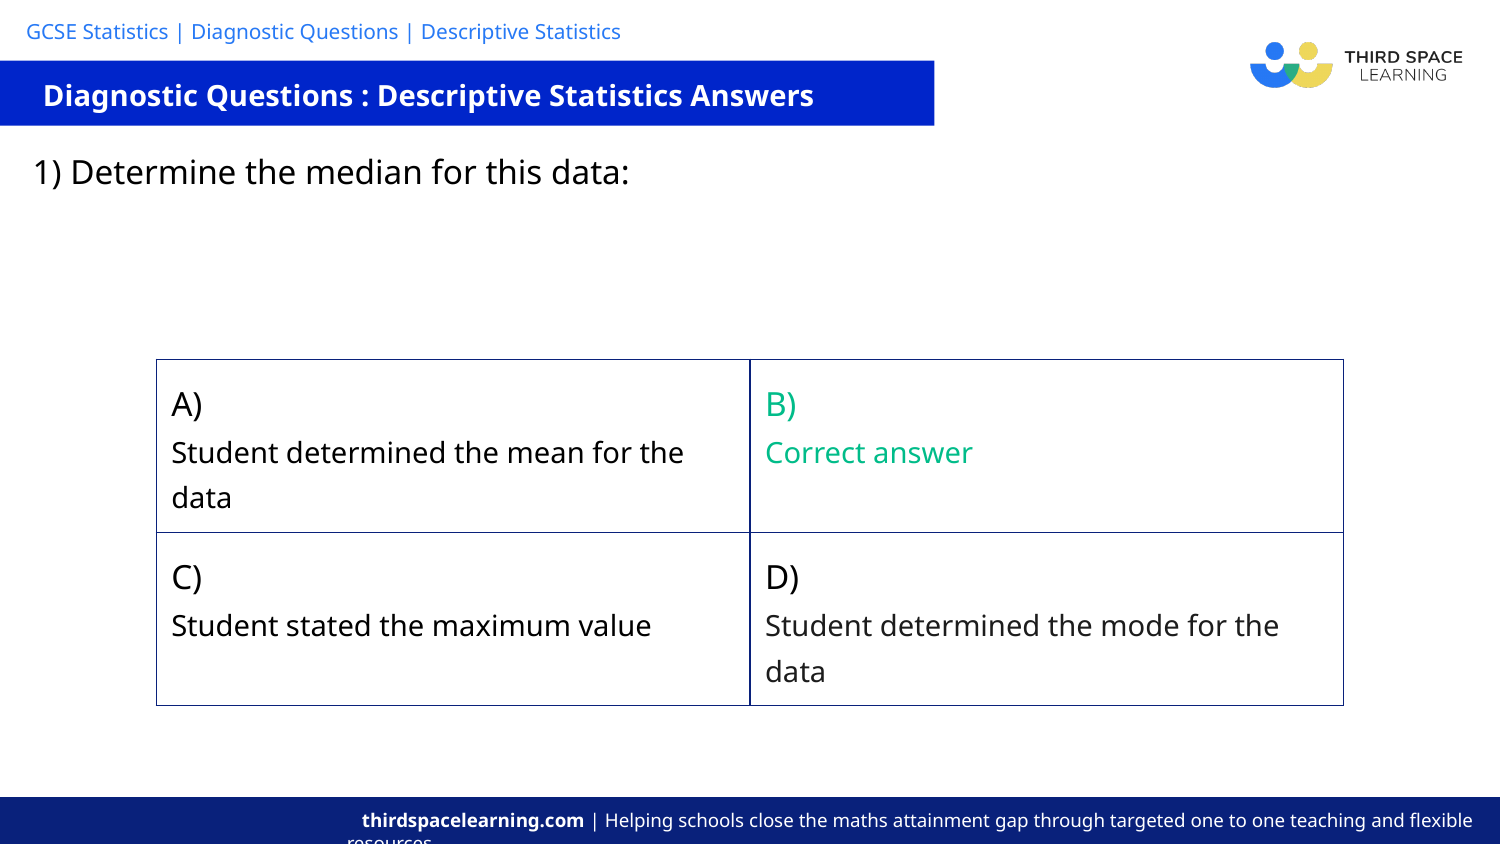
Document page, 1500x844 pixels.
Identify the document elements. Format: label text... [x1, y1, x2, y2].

text_box Diagnostic Questions : Descriptive Statistics Answers [27, 61, 880, 127]
picture [1250, 33, 1465, 99]
